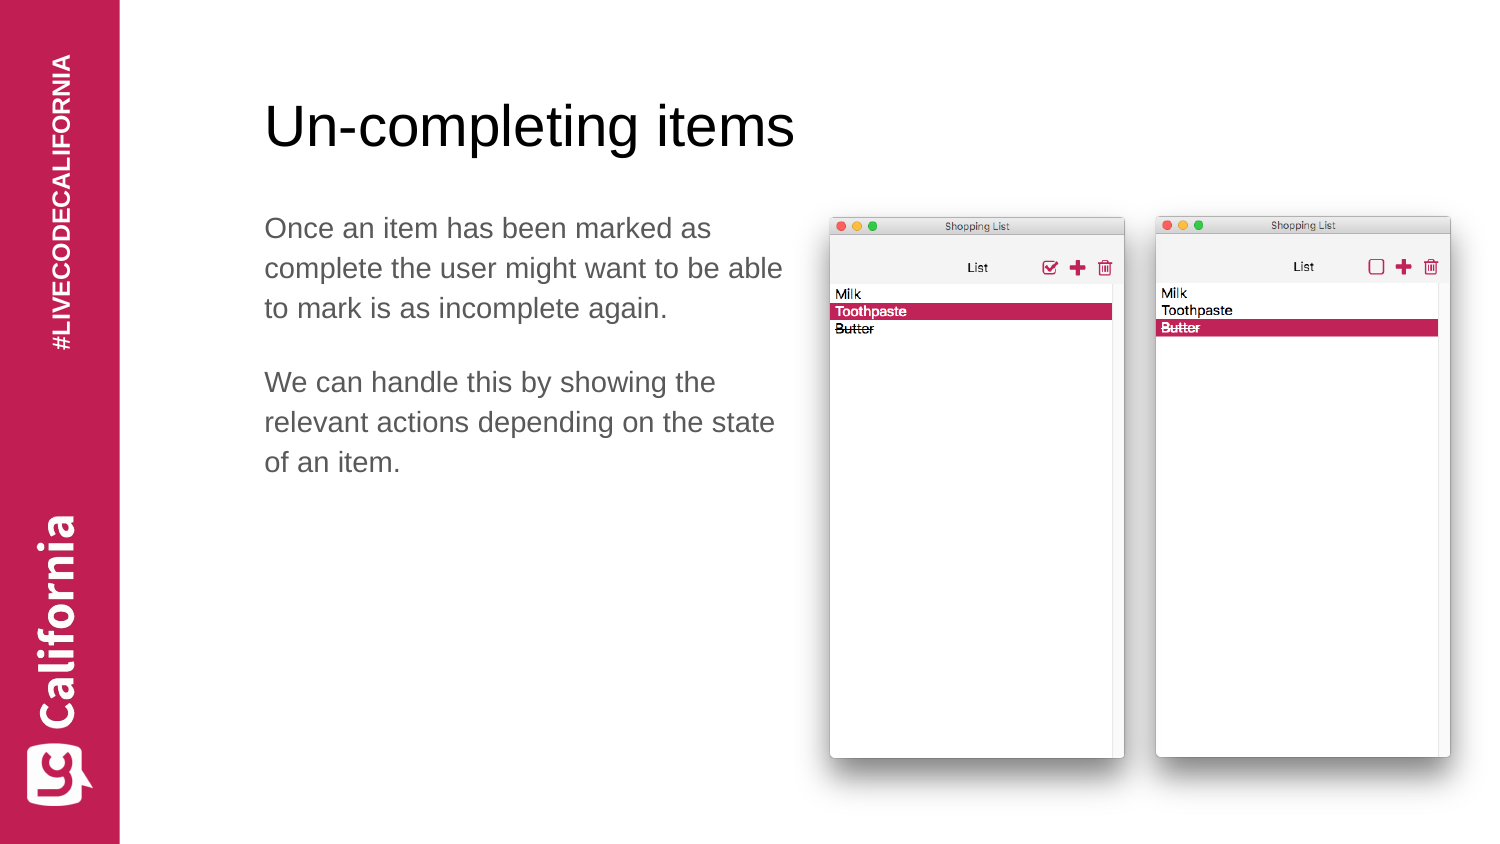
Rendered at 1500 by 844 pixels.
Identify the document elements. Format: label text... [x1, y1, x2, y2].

picture [786, 191, 1494, 820]
picture [0, 0, 120, 844]
title Un-completing items [249, 72, 1417, 167]
list Once an item has been marked as complete the user might want to be able to mark is as incomplete again. We can handle this by showing the relevant actions depending on the state of an item. [249, 189, 813, 750]
